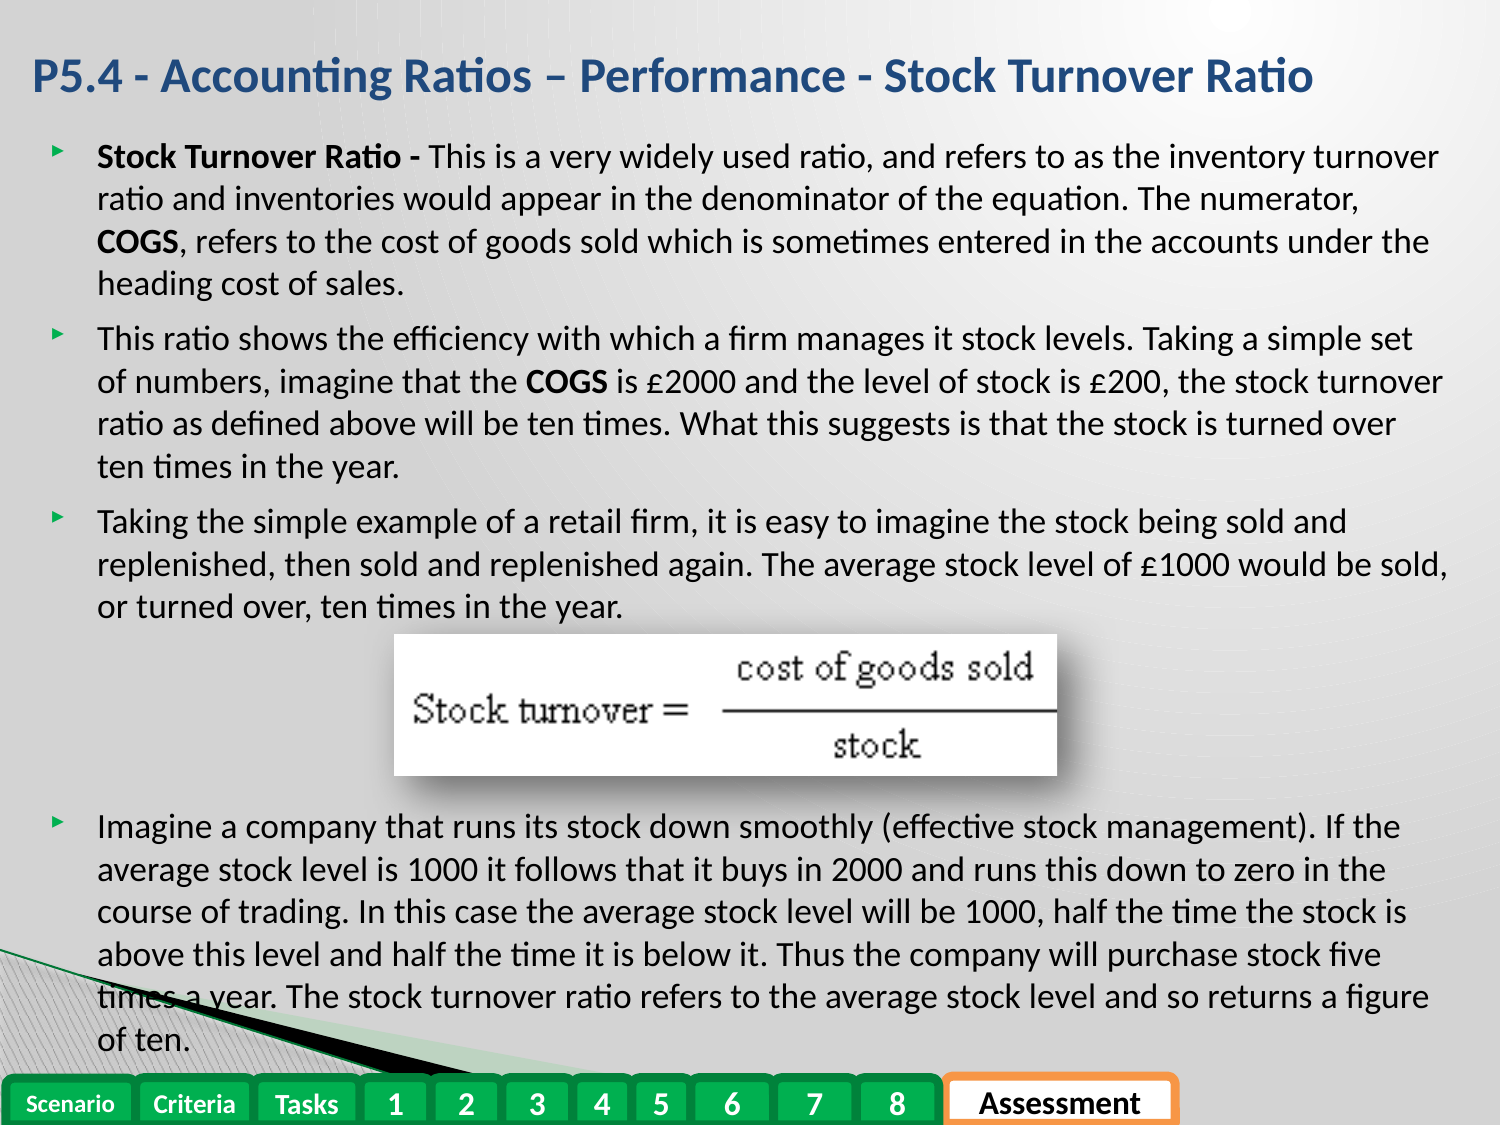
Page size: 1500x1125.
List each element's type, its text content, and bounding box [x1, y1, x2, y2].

list Stock Turnover Ratio - This is a very widely used ratio, and refers to as the inventory turnover ratio and inventories would appear in the denominator of the equation. The numerator, COGS, refers to the cost of goods sold which is sometimes entered in the accounts under the heading cost of sales. This ratio shows the efficiency with which a firm manages it stock levels. Taking a simple set of numbers, imagine that the COGS is £2000 and the level of stock is £200, the stock turnover ratio as defined above will be ten times. What this suggests is that the stock is turned over ten times in the year. Taking the simple example of a retail firm, it is easy to imagine the stock being sold and replenished, then sold and replenished again. The average stock level of £1000 would be sold, or turned over, ten times in the year. Imagine a company that runs its stock down smoothly (effective stock management). If the average stock level is 1000 it follows that it buys in 2000 and runs this down to zero in the course of trading. In this case the average stock level will be 1000, half the time the stock is above this level and half the time it is below it. Thus the company will purchase stock five times a year. The stock turnover ratio refers to the average stock level and so returns a figure of ten. [35, 126, 1465, 1016]
picture [393, 634, 1058, 776]
title P5.4 - Accounting Ratios – Performance - Stock Turnover Ratio [17, 19, 1471, 126]
